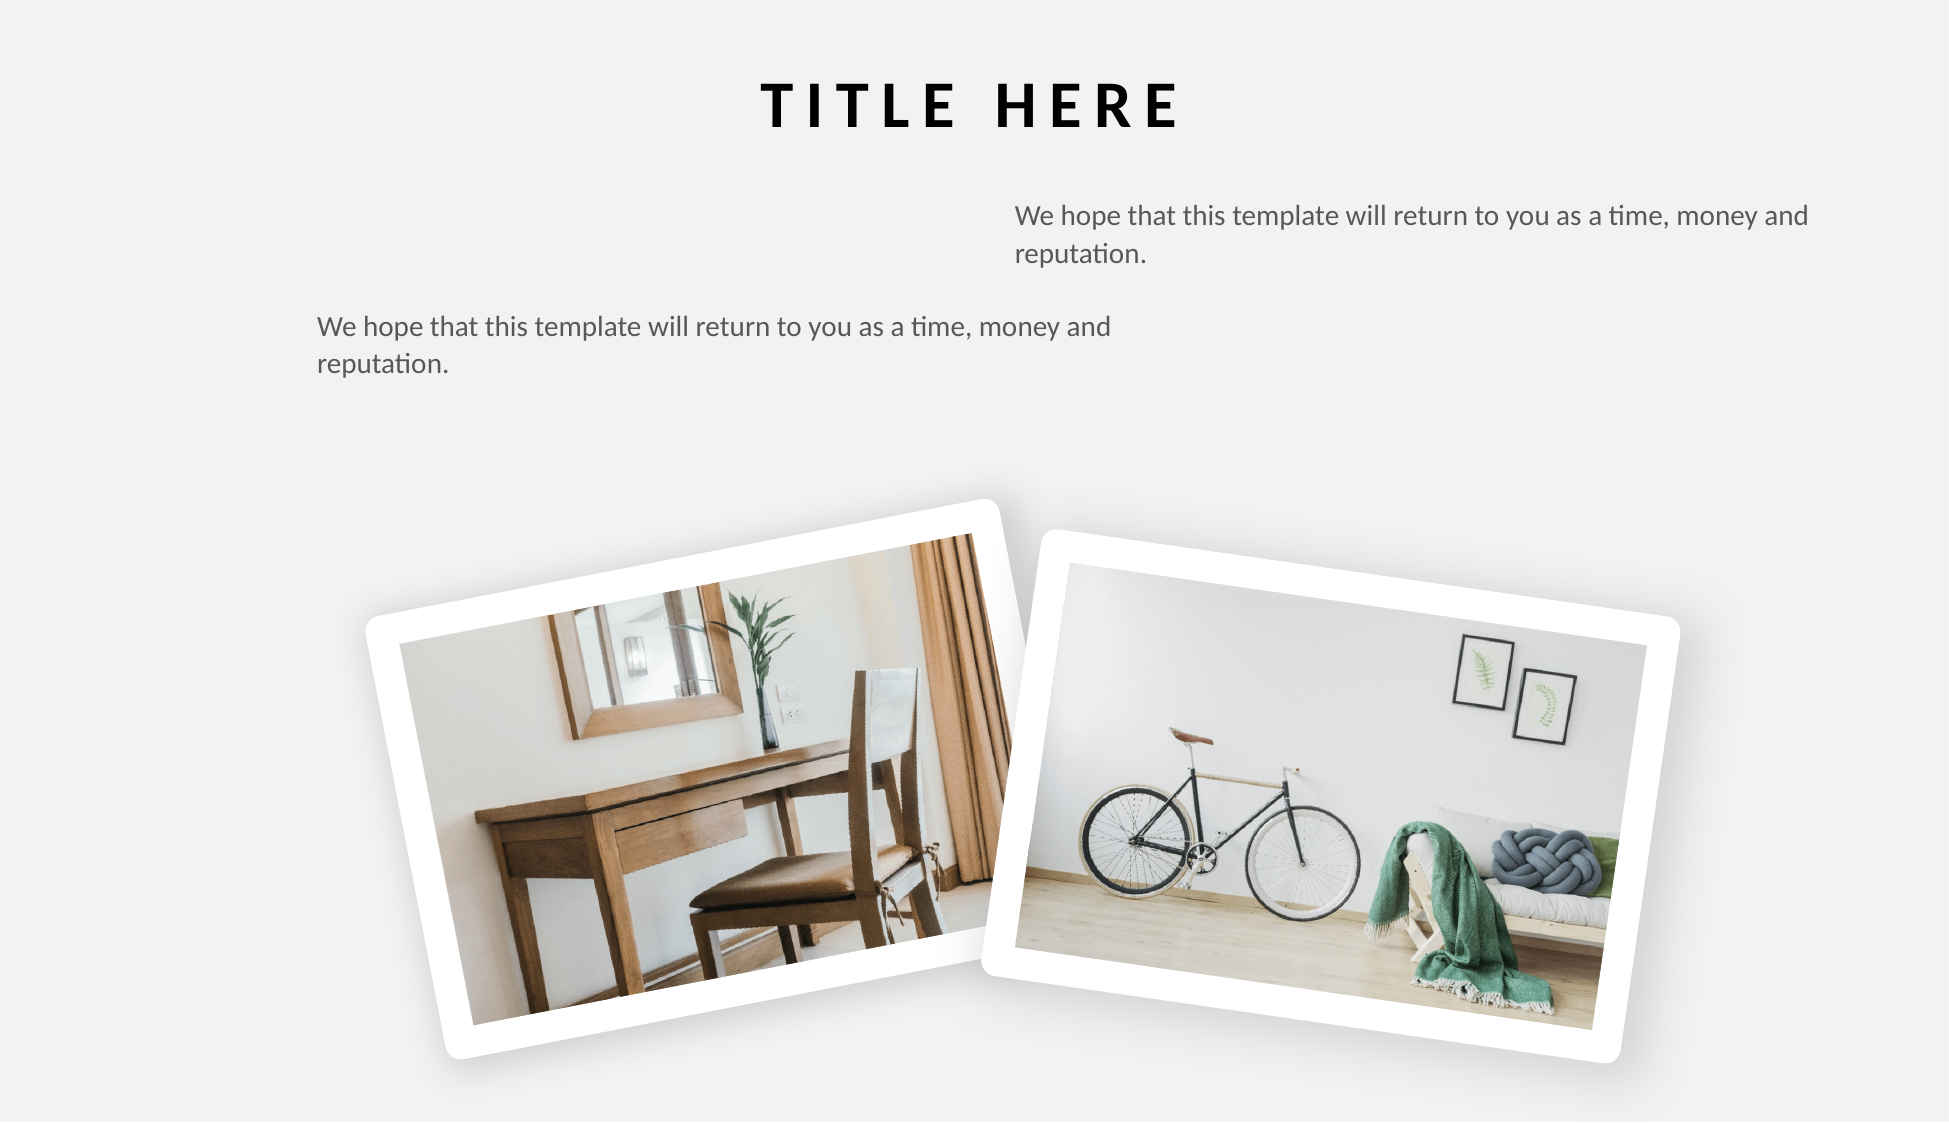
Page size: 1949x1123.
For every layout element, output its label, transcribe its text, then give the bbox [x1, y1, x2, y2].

text_box We hope that this template will return to you as a time, money and reputation. [999, 186, 1841, 277]
text_box We hope that this template will return to you as a time, money and reputation. [302, 297, 1143, 387]
picture [1016, 564, 1646, 1029]
picture [401, 534, 1015, 1025]
text_box TITLE HERE [289, 53, 1649, 148]
